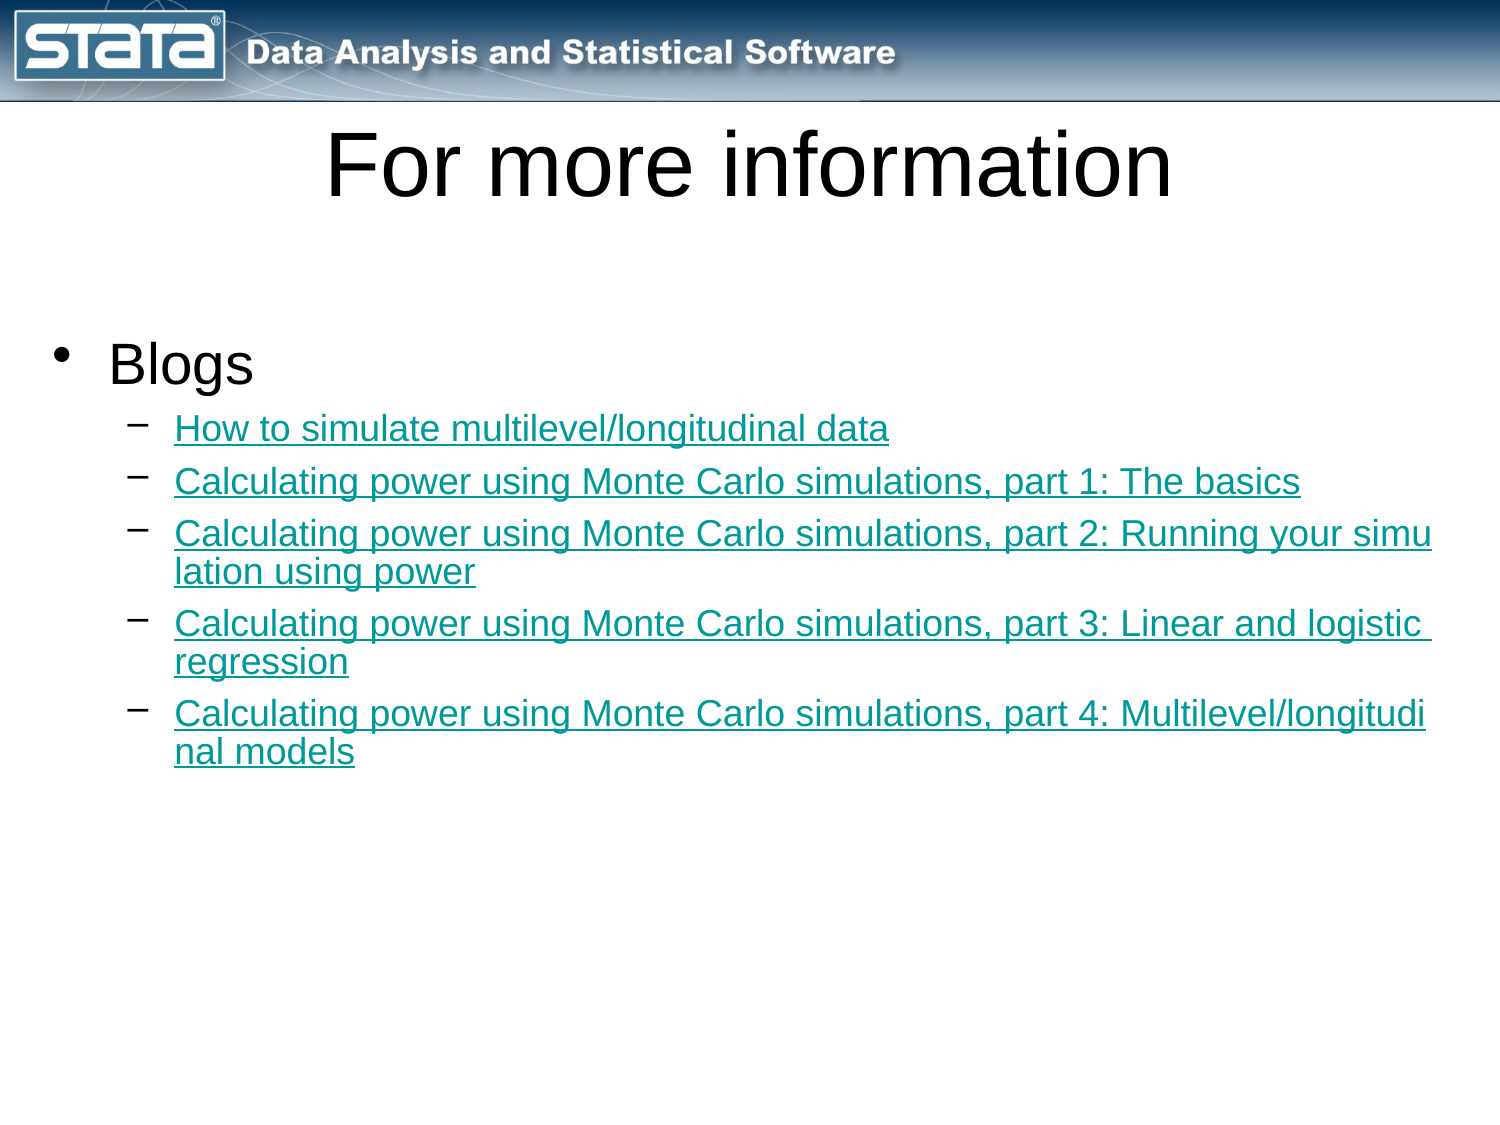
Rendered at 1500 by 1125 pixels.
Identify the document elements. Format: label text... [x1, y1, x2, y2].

list Blogs How to simulate multilevel/longitudinal data Calculating power using Monte Carlo simulations, part 1: The basics Calculating power using Monte Carlo simulations, part 2: Running your simulation using power Calculating power using Monte Carlo simulations, part 3: Linear and logistic regression Calculating power using Monte Carlo simulations, part 4: Multilevel/longitudinal models [37, 237, 1453, 1113]
title For more information [75, 110, 1425, 233]
picture [0, 0, 1500, 102]
